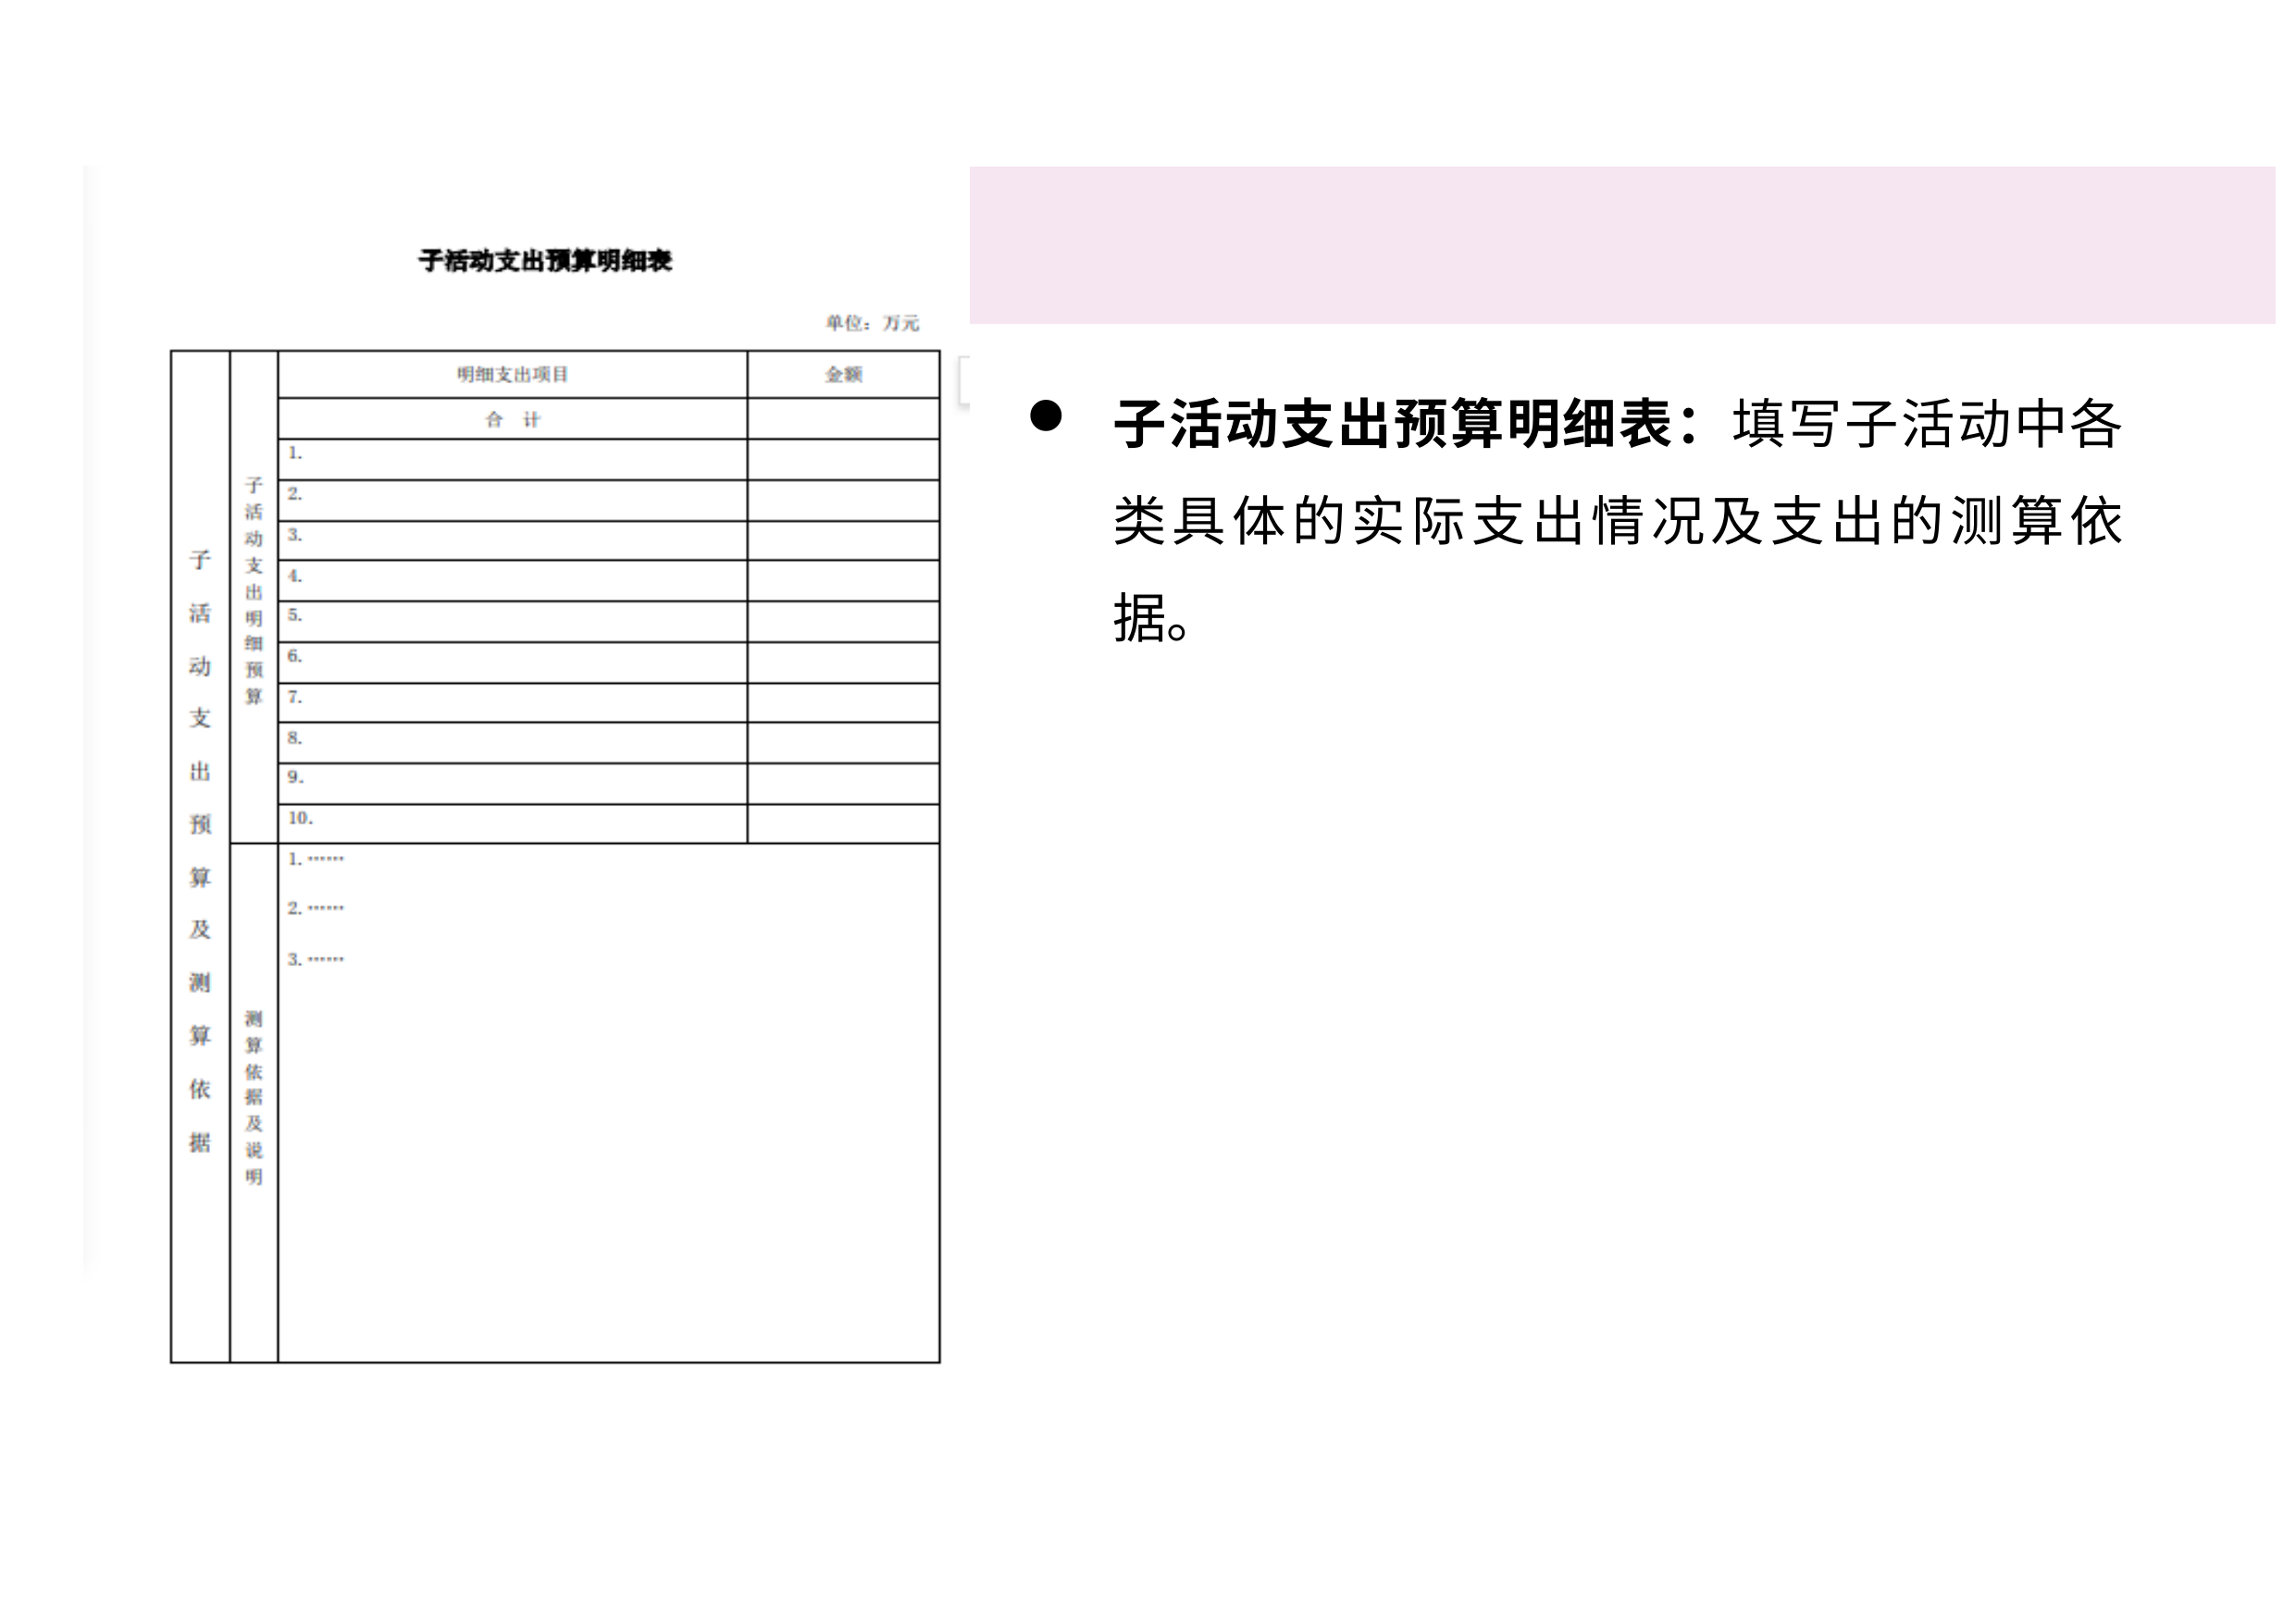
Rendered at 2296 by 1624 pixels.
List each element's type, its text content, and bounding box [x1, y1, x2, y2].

picture [83, 166, 970, 1466]
text_box [972, 167, 2276, 325]
text_box 子活动支出预算明细表：填写子活动中各类具体的实际支出情况及支出的测算依据。 [1011, 350, 2138, 656]
